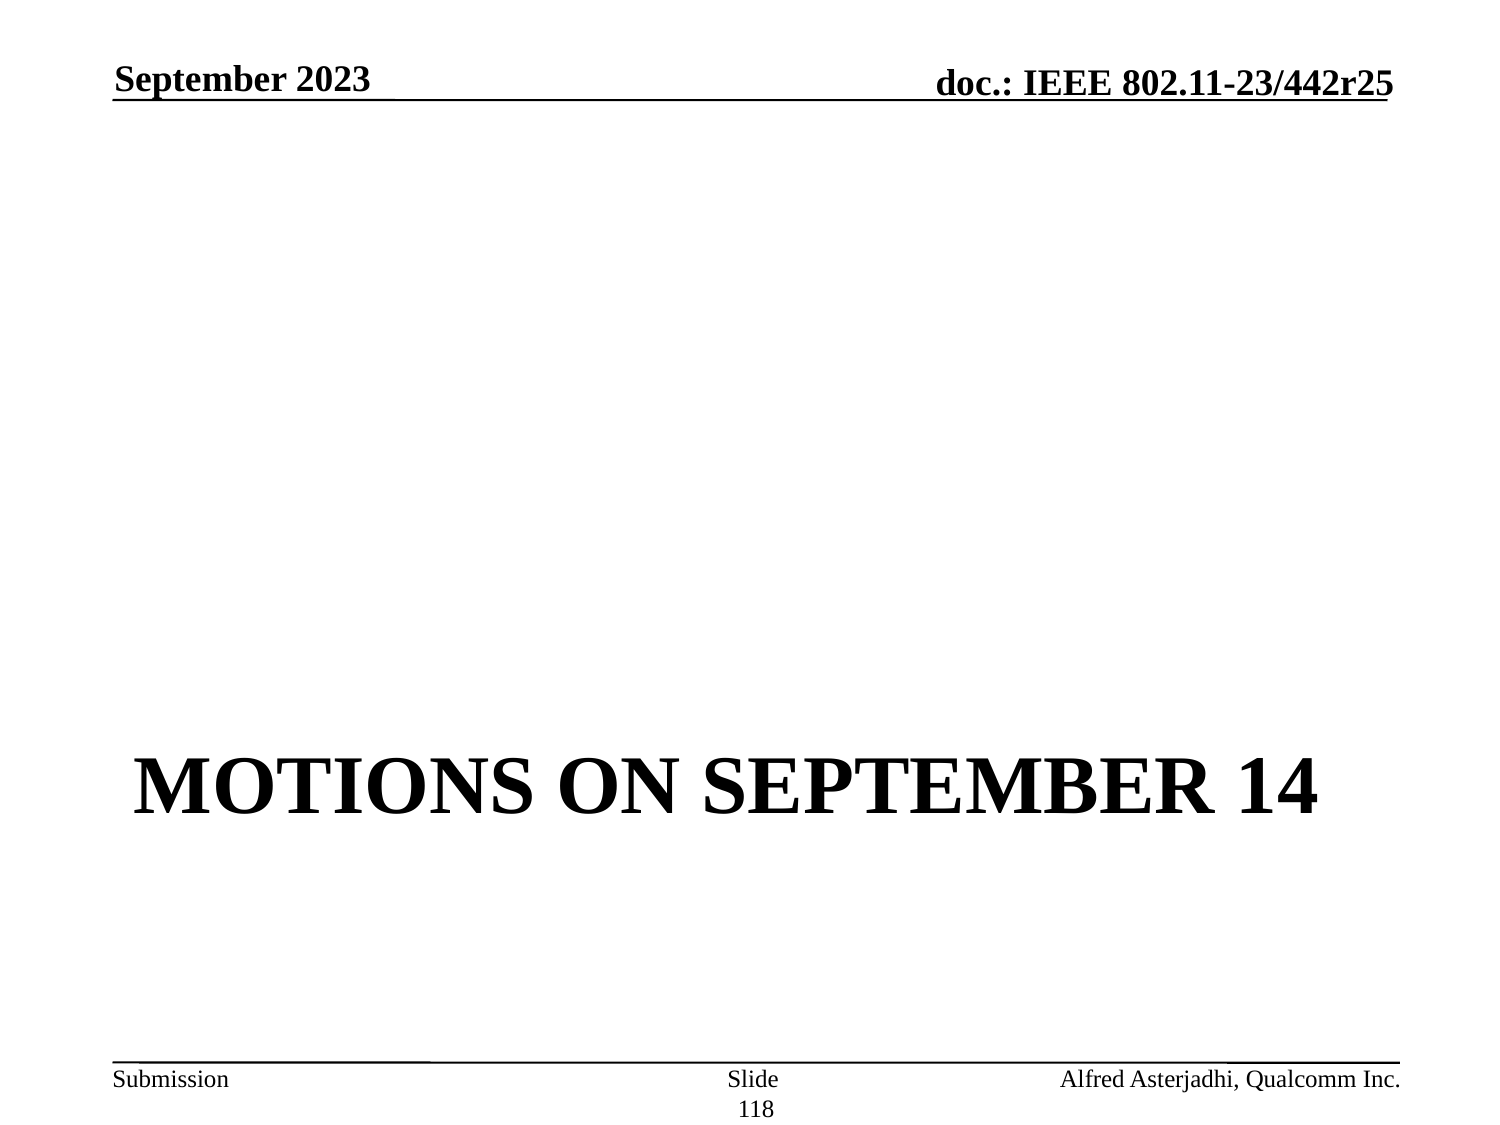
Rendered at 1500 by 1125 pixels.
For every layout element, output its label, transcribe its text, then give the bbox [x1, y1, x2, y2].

title Motions on September 14 [118, 722, 1394, 947]
slide_number Slide 118 [712, 1061, 800, 1123]
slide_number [114, 54, 423, 100]
footer Alfred Asterjadhi, Qualcomm Inc. [878, 1061, 1402, 1093]
